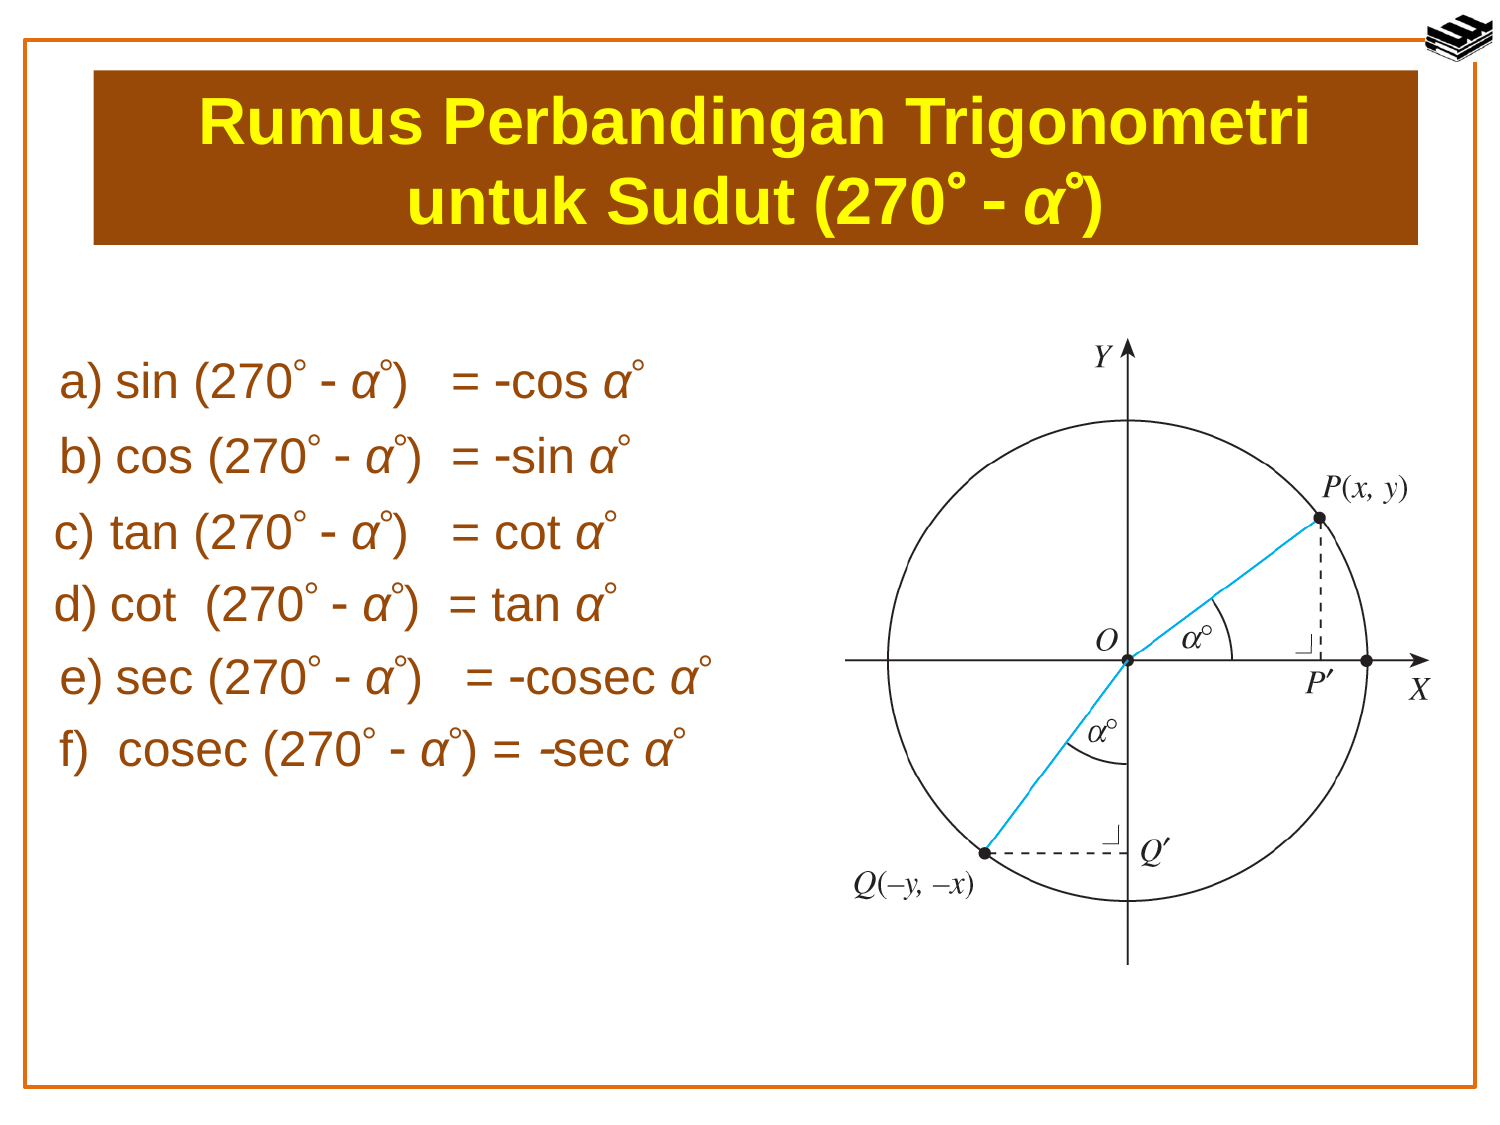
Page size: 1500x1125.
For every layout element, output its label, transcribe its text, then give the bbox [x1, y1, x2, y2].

text_box Rumus Perbandingan Trigonometri untuk Sudut (270  α) [93, 70, 1418, 245]
picture [1425, 11, 1493, 62]
picture [785, 337, 1458, 965]
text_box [76, 341, 781, 786]
